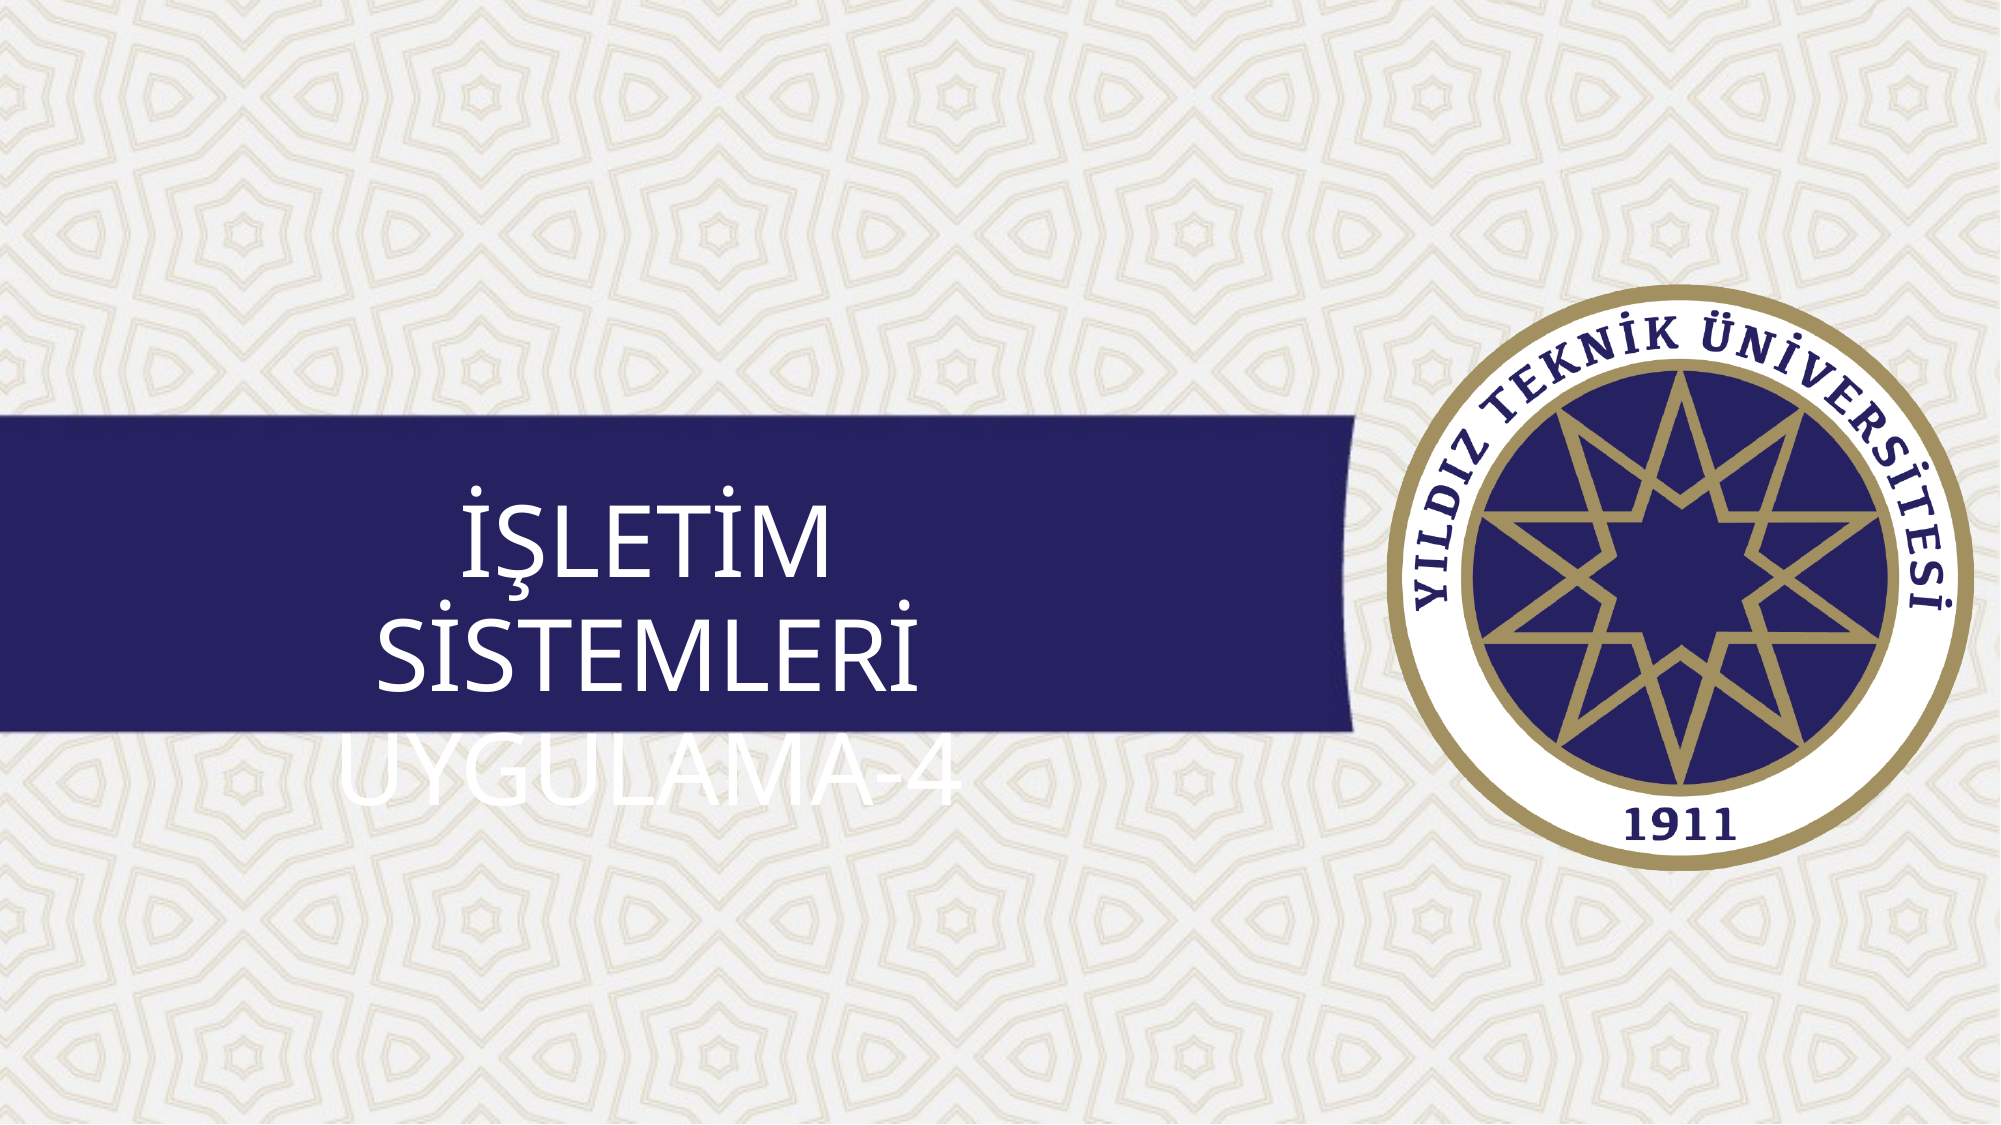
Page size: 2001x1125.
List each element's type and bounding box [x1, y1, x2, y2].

text_box [0, 0, 2000, 1125]
